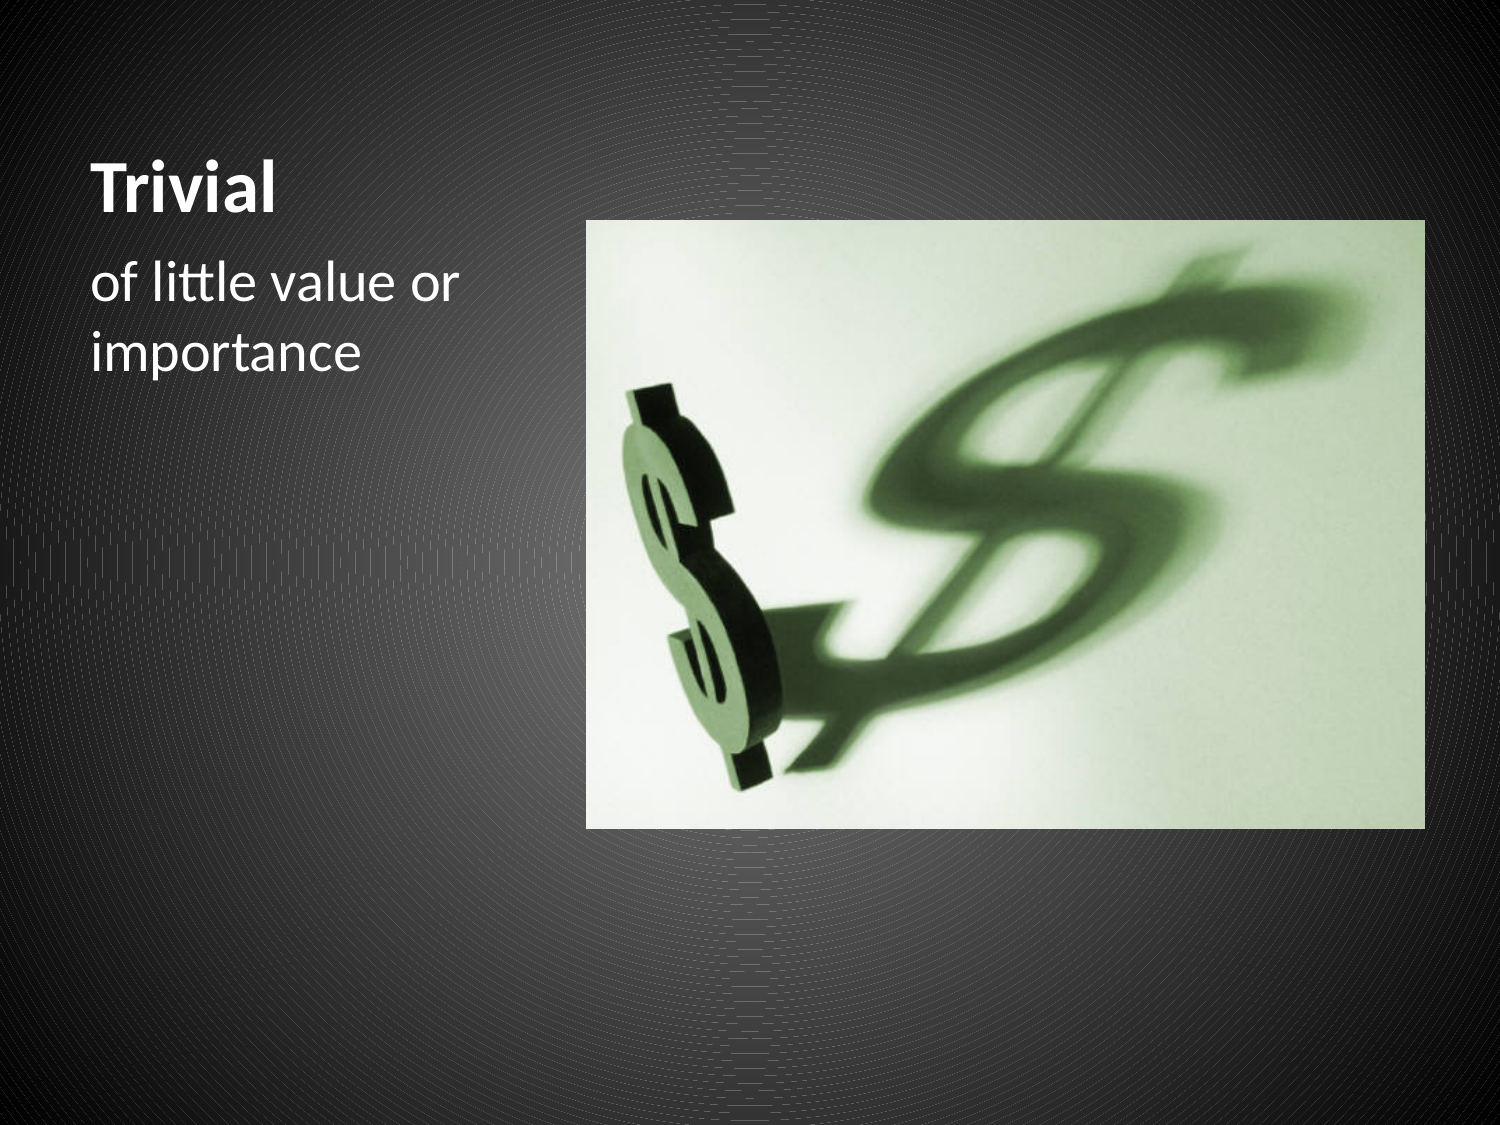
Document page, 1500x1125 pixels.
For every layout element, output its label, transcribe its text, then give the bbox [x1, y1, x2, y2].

title Trivial [75, 44, 569, 235]
list of little value or importance [75, 235, 569, 1005]
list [586, 44, 1426, 1006]
